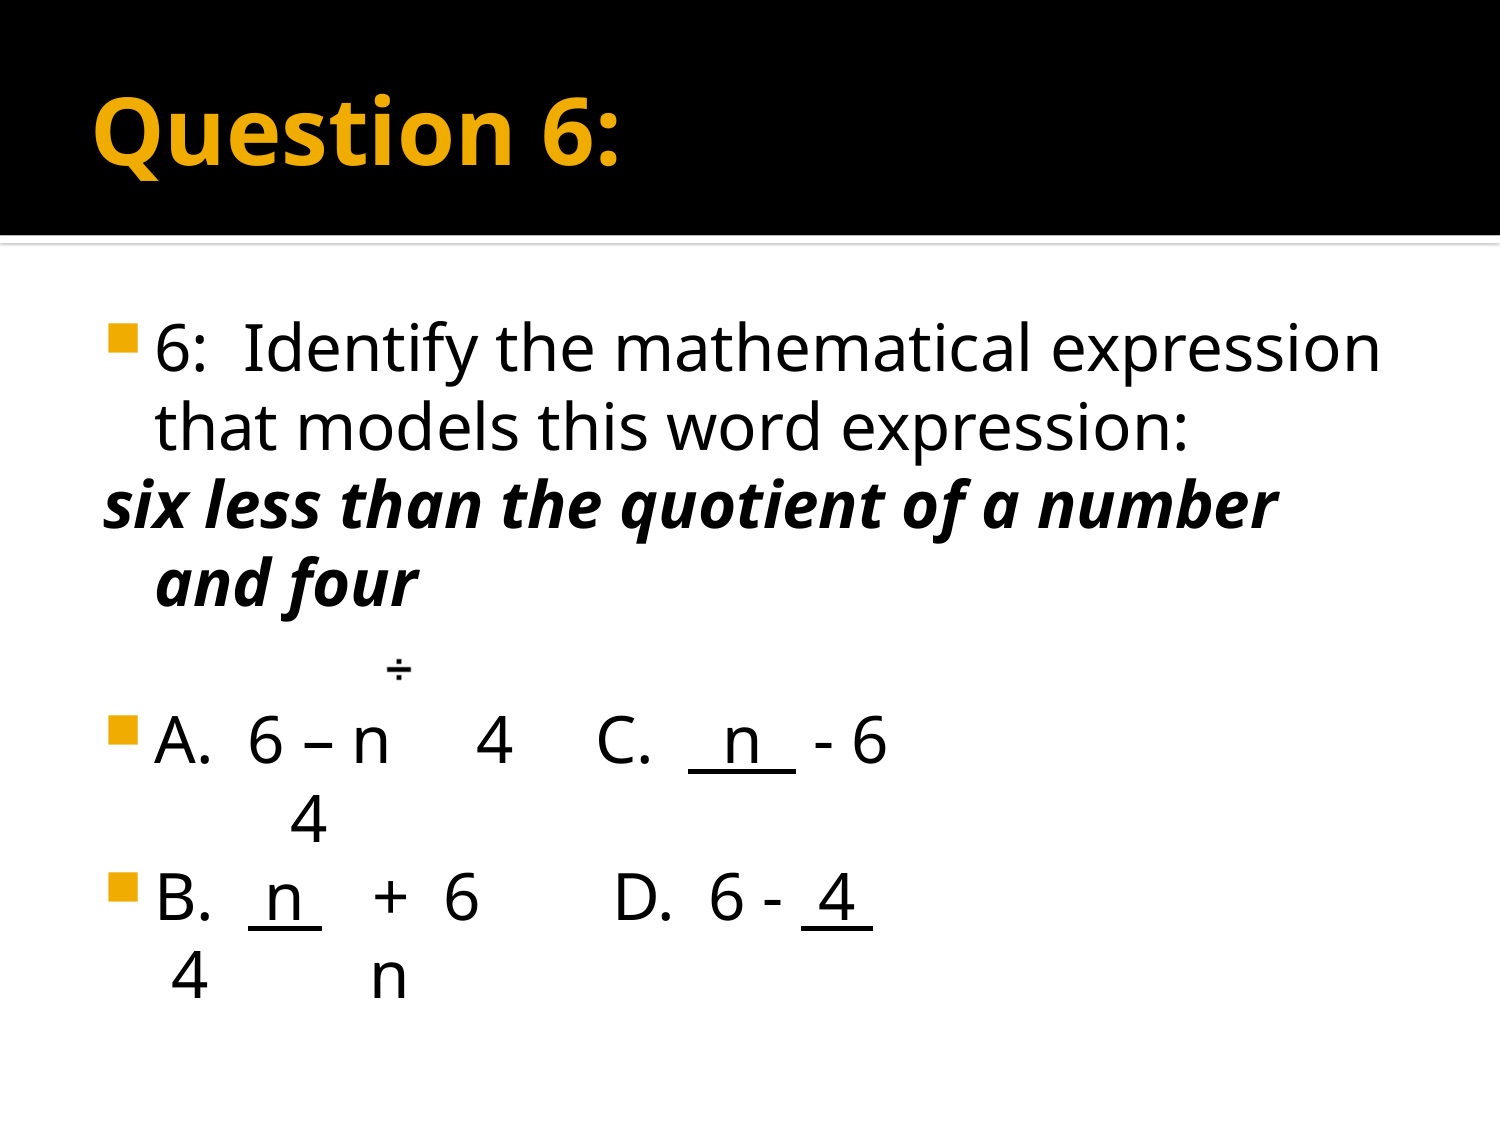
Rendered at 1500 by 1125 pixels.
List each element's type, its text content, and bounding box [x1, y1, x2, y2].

list 6: Identify the mathematical expression that models this word expression: six less than the quotient of a number and four A. 6 – n 4 C. n - 6 4 B. n + 6 D. 6 - 4 4 n [75, 291, 1425, 1050]
title Question 6: [75, 25, 1425, 231]
picture [362, 637, 435, 693]
